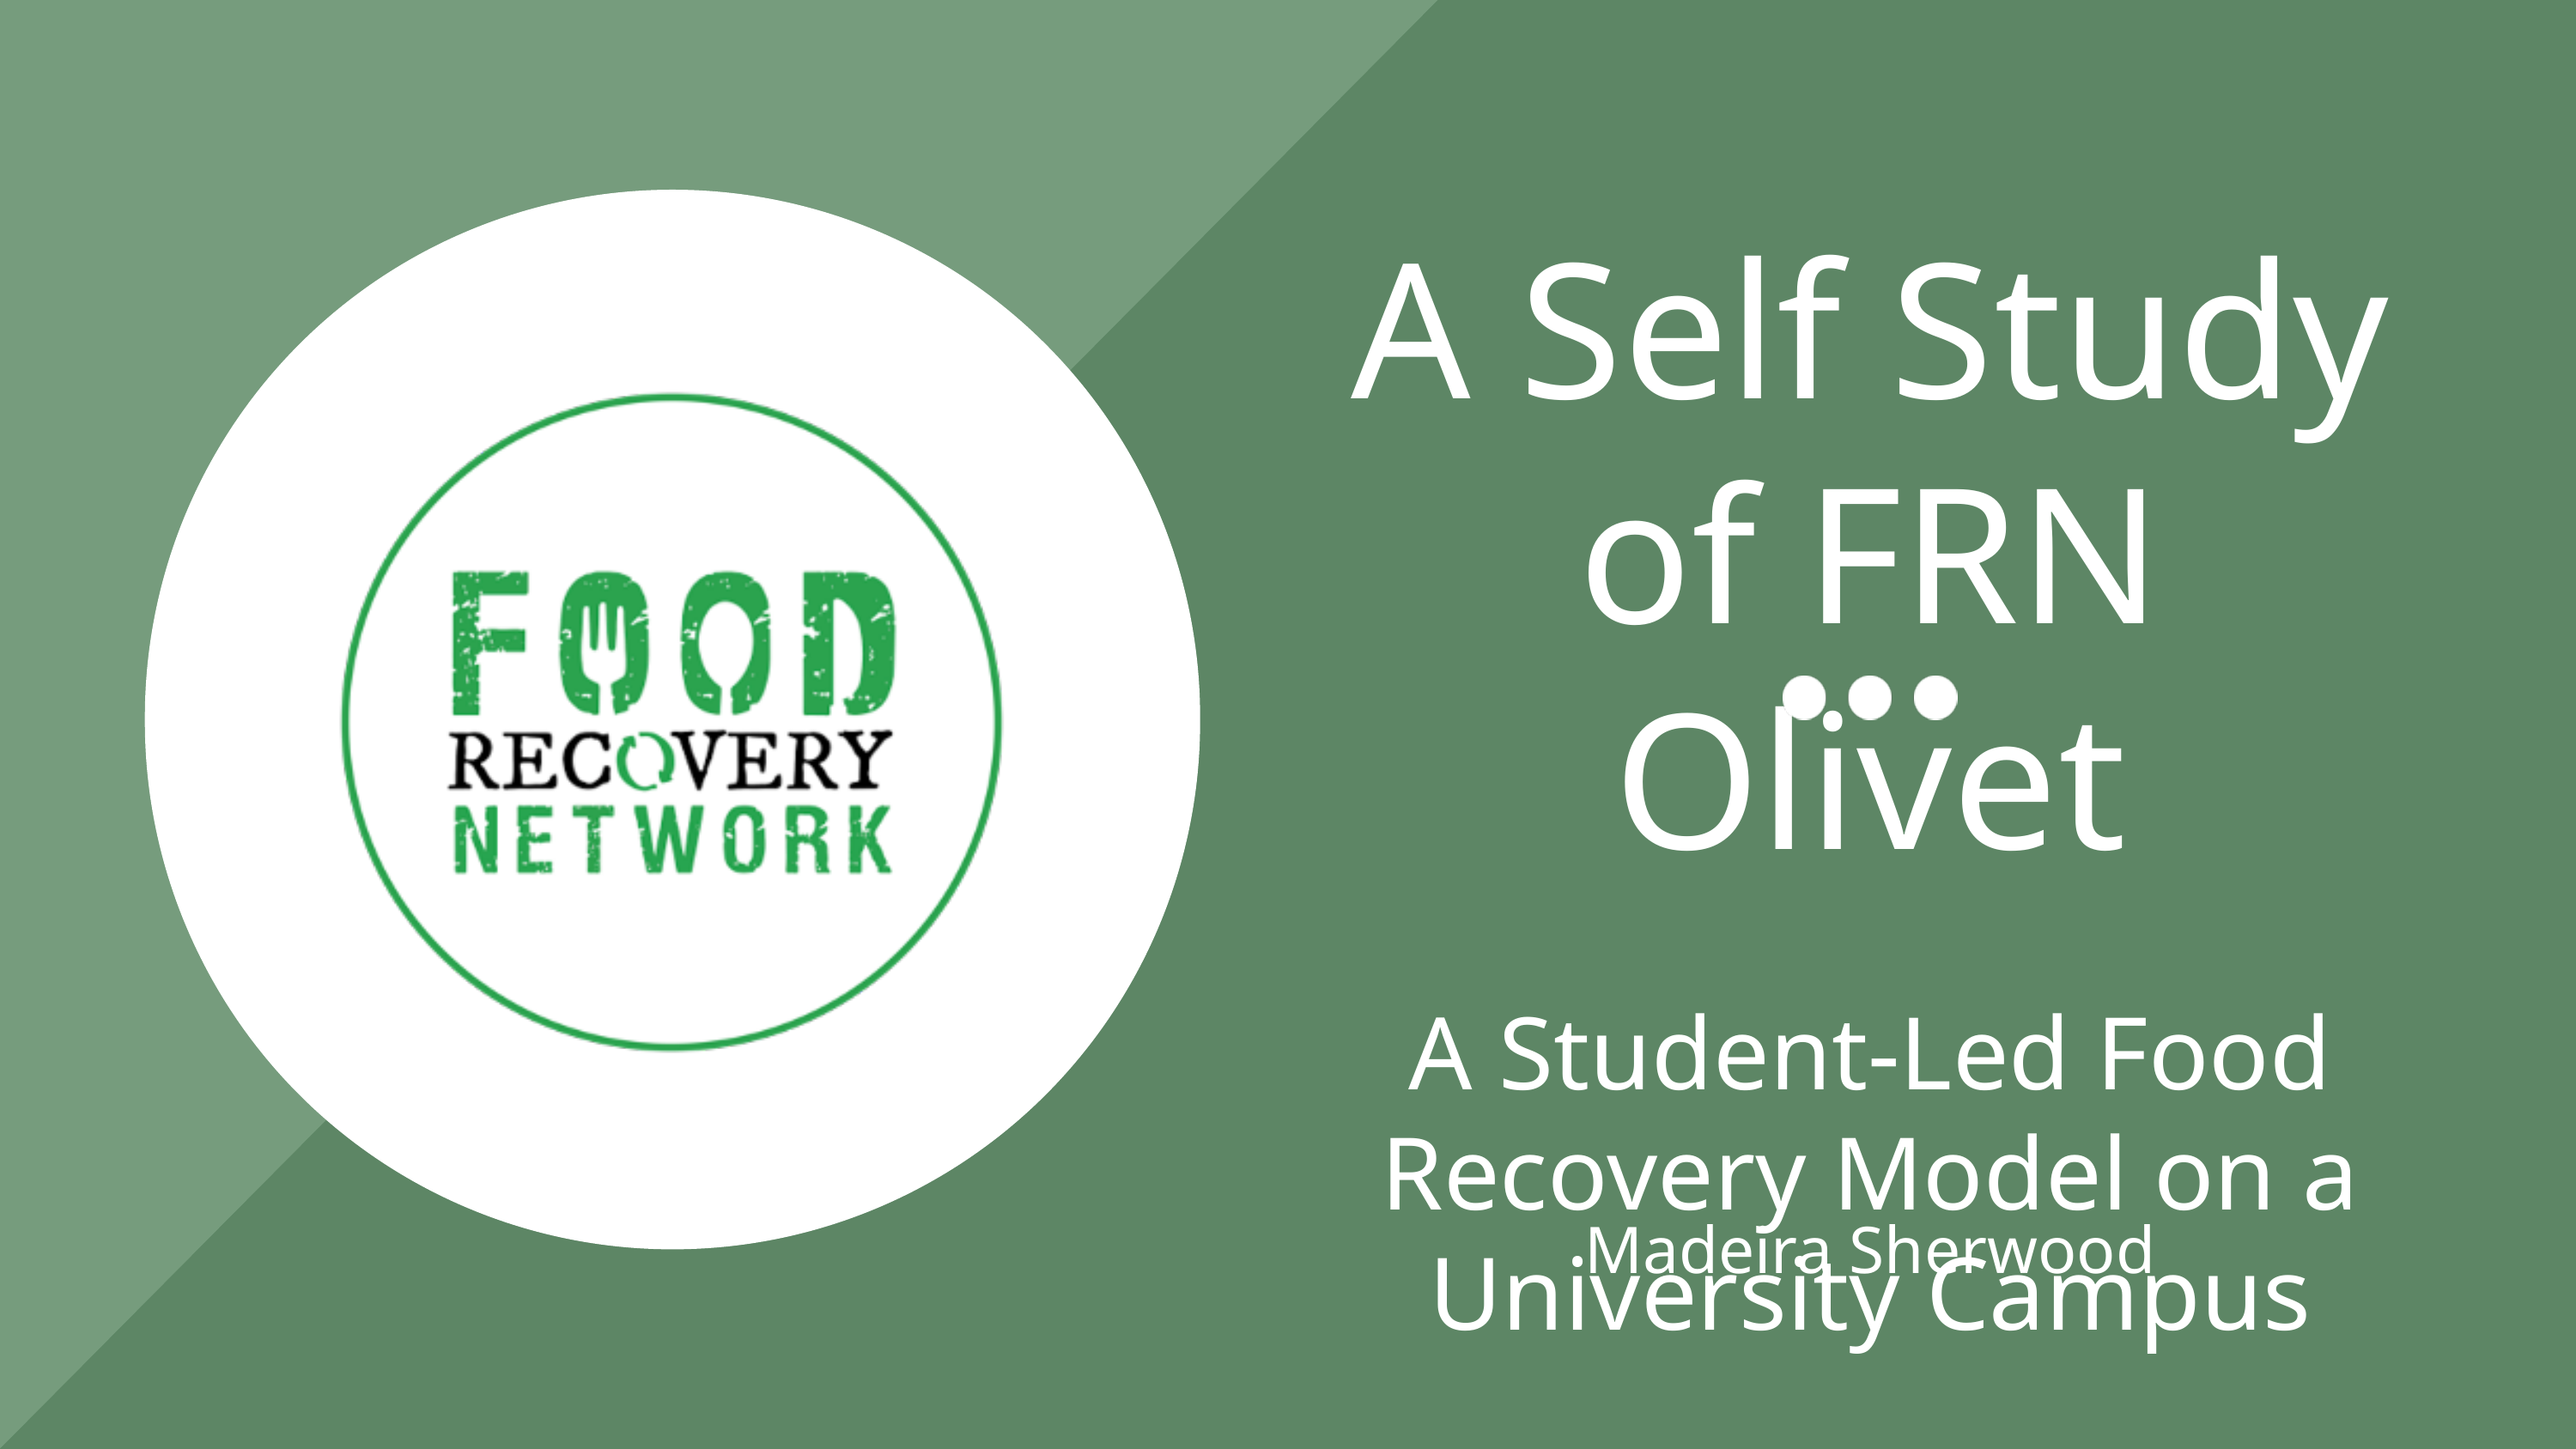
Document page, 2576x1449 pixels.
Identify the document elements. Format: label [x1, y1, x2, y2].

text_box [144, 191, 1200, 1247]
text_box [1298, 210, 2443, 1282]
picture [290, 343, 1054, 1106]
picture [1783, 676, 1958, 720]
text_box [0, 1, 1448, 1444]
